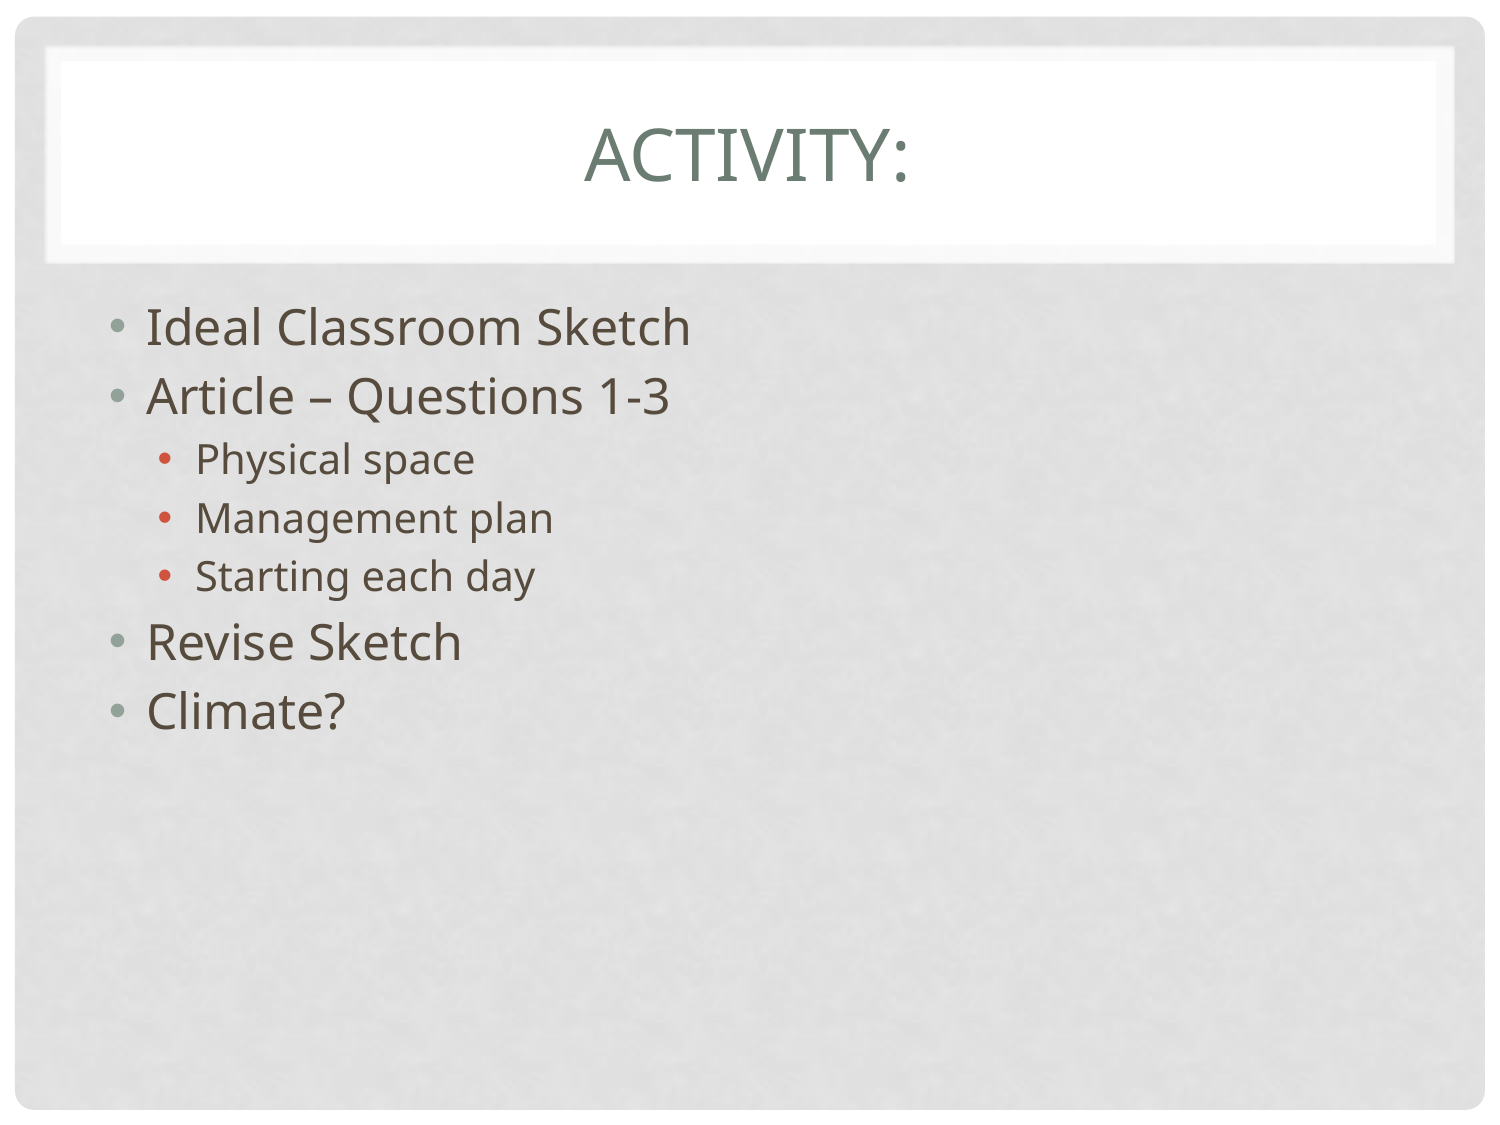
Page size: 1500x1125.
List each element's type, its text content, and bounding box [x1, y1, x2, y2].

list Ideal Classroom Sketch Article – Questions 1-3 Physical space Management plan Starting each day Revise Sketch Climate? [75, 287, 1425, 1005]
title Activity: [69, 66, 1425, 238]
